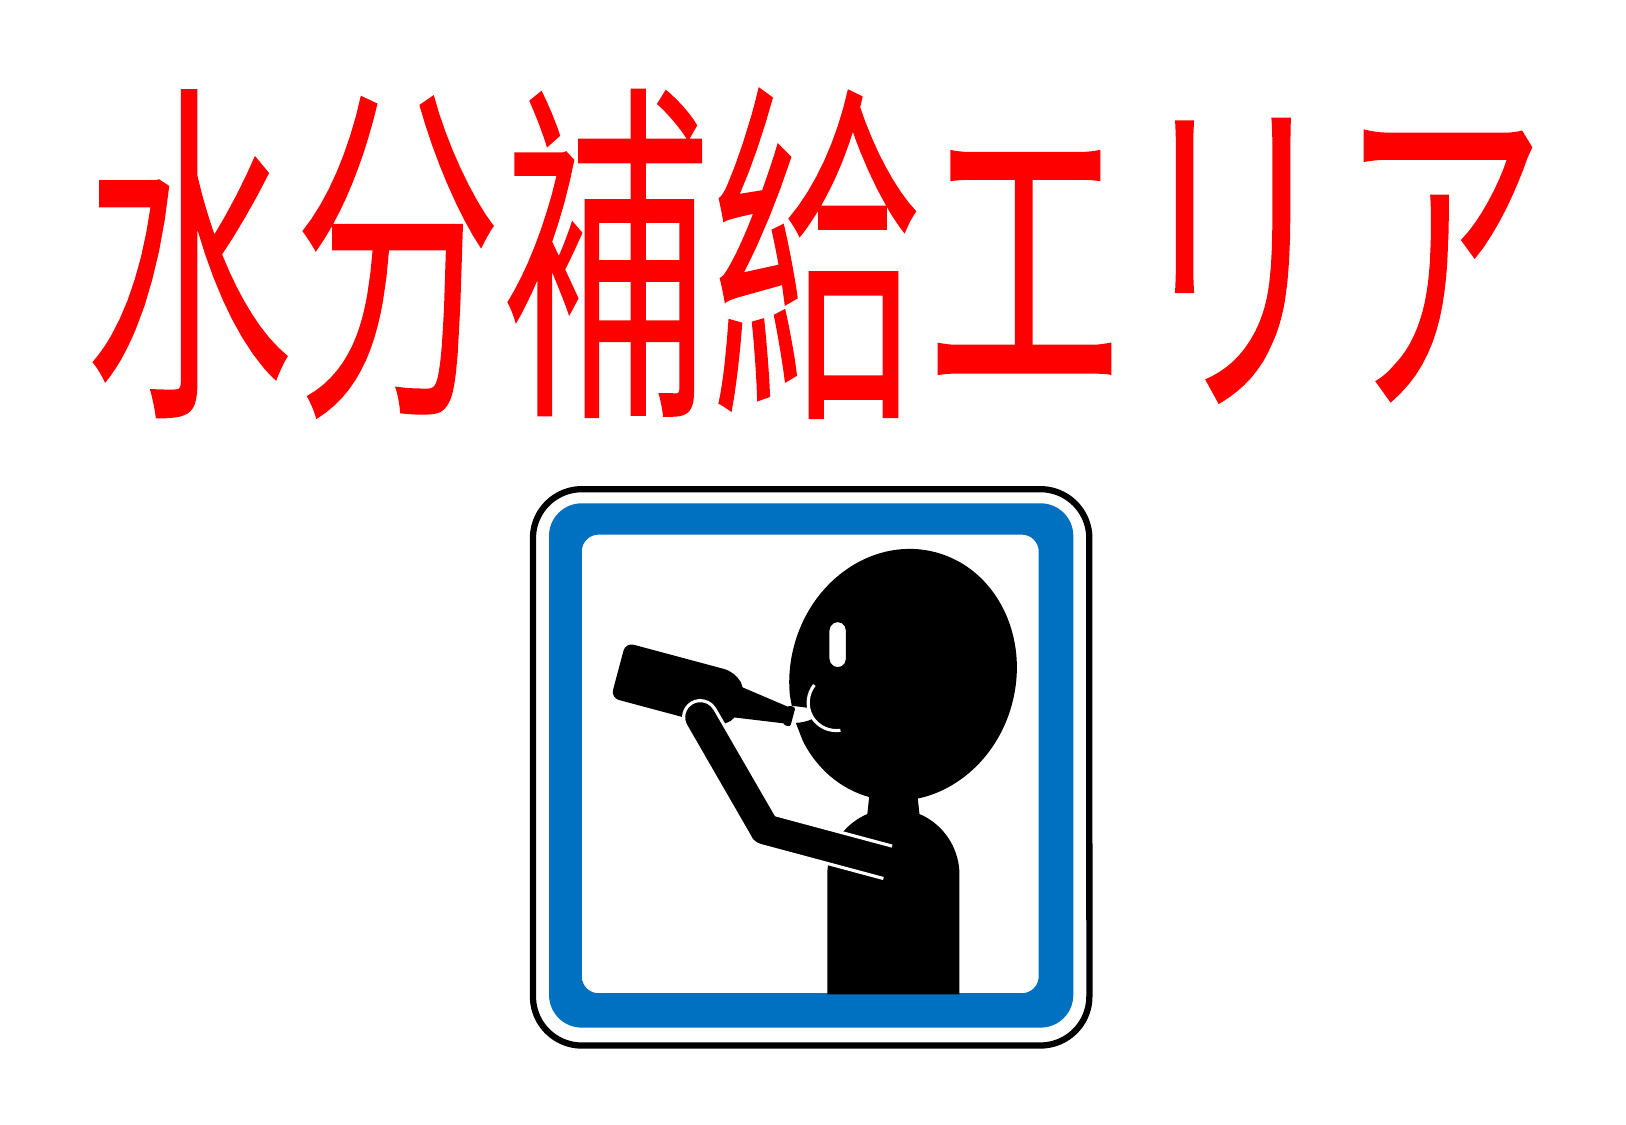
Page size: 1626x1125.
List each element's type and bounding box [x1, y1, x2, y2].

text_box [532, 488, 1090, 1046]
